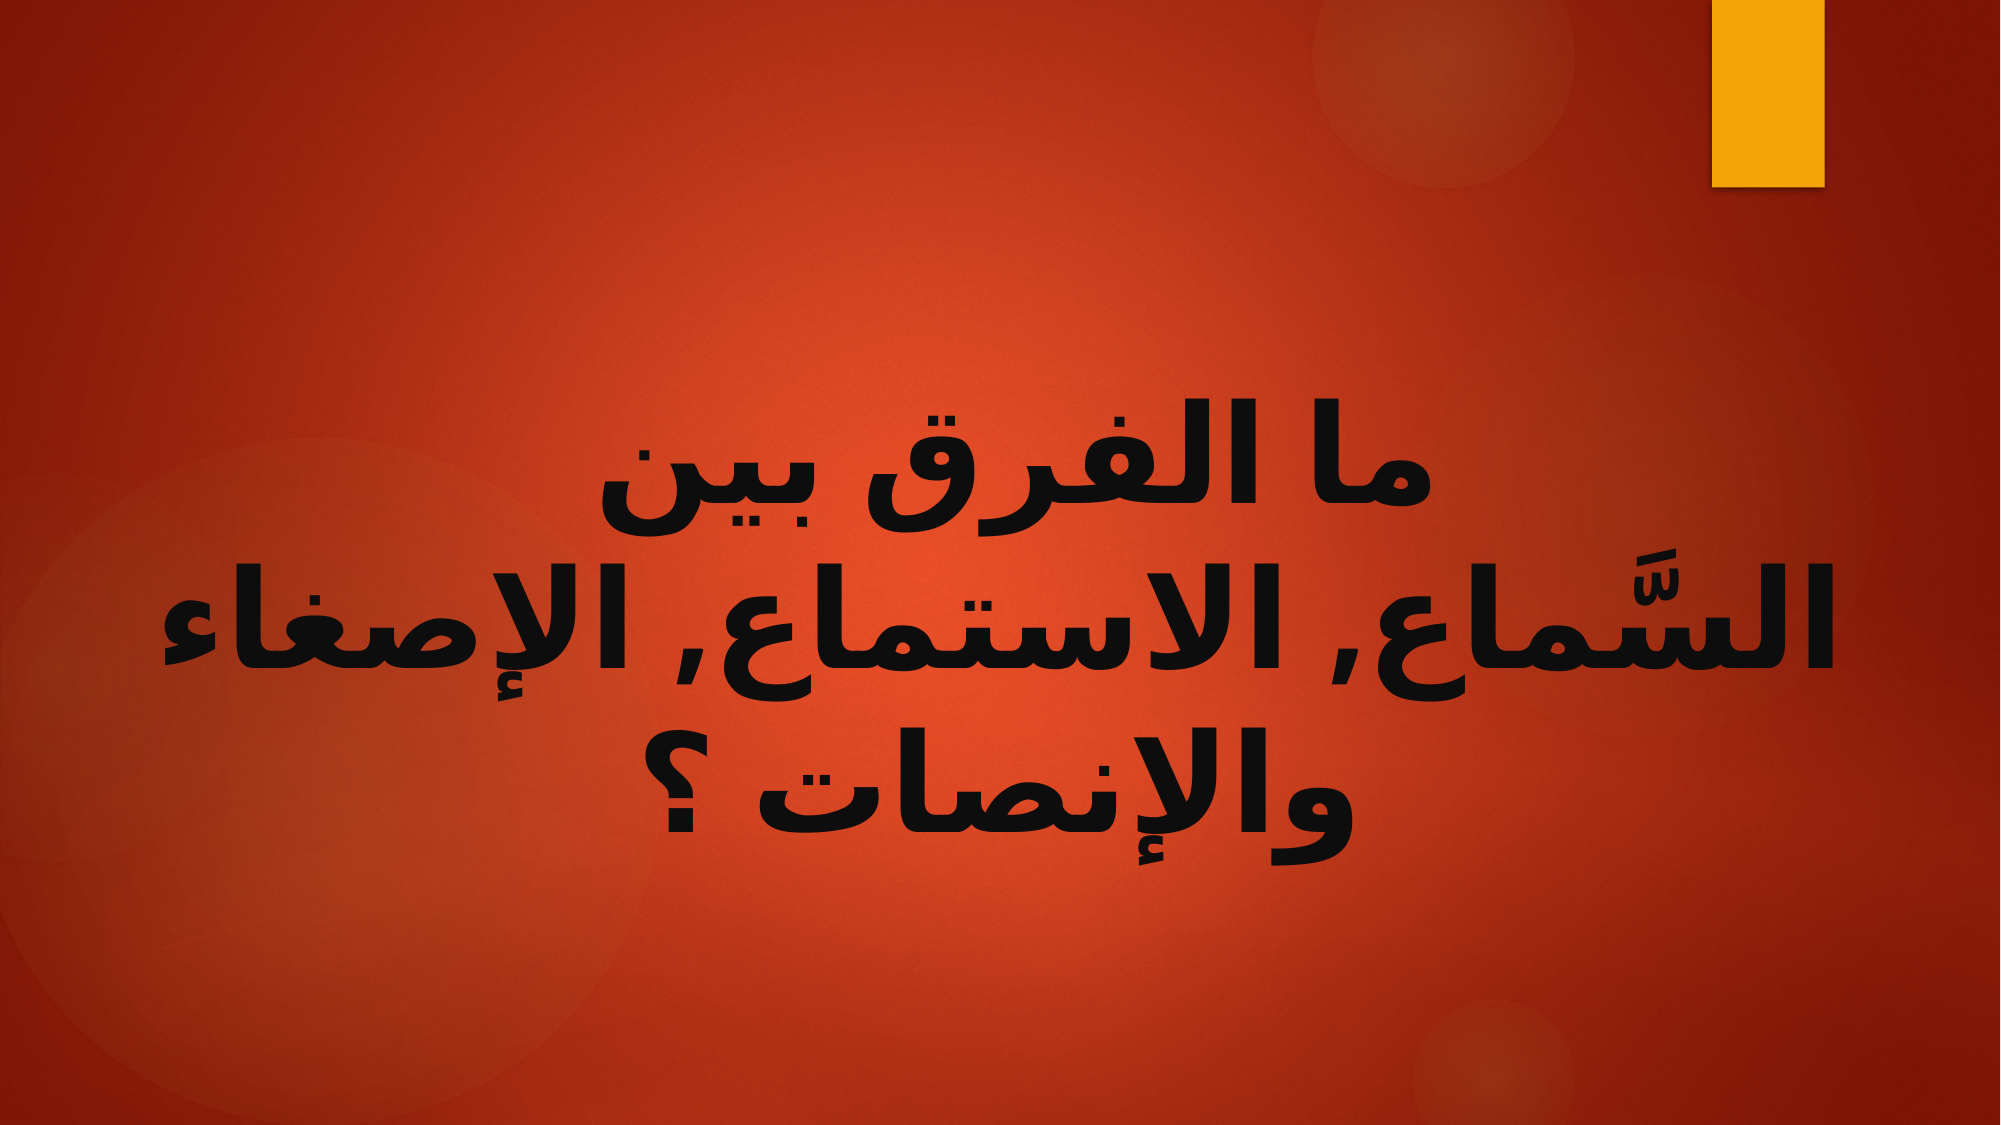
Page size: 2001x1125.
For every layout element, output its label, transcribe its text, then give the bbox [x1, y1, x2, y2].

title ما الفرق بين السَّماع, الاستماع, الإصغاء والإنصات ؟ [0, 358, 2000, 588]
